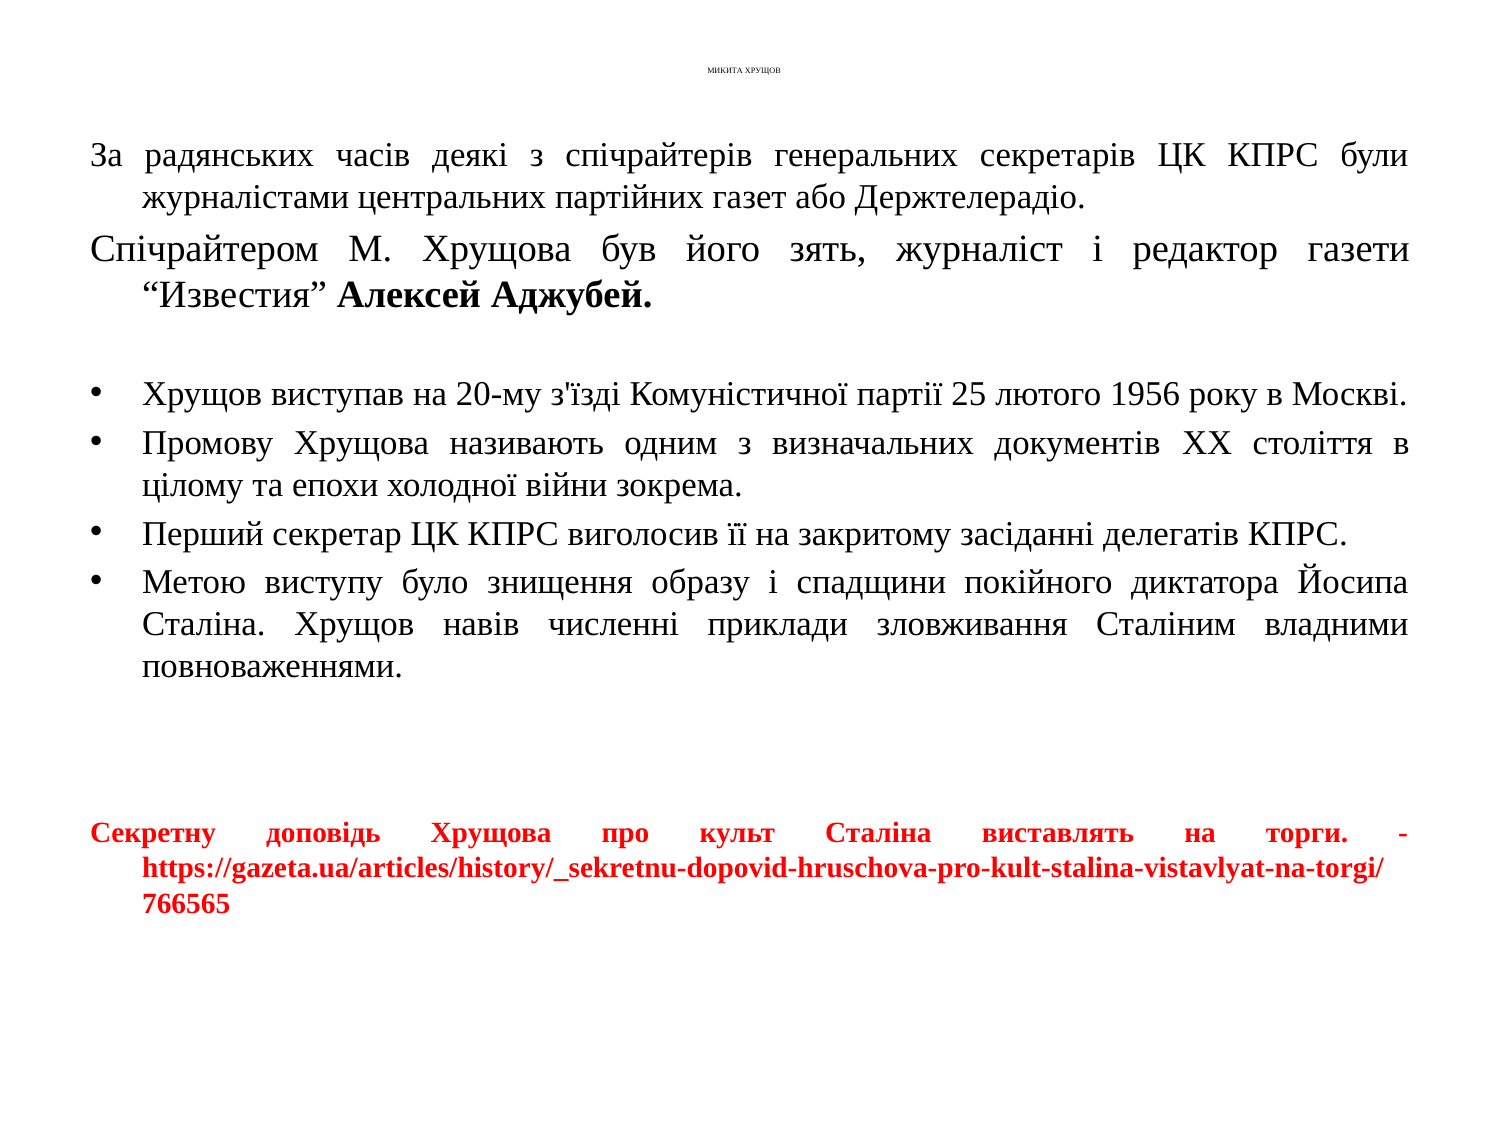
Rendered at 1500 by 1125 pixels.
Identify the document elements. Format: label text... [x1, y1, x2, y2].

title МИКИТА ХРУЩОВ [70, 46, 1418, 94]
list За радянських часів деякі з спічрайтерів генеральних секретарів ЦК КПРС були журналістами центральних партійних газет або Держтелерадіо. Спічрайтером М. Хрущова був його зять, журналіст і редактор газети “Известия” Алексей Аджубей. Хрущов виступав на 20-му з'їзді Комуністичної партії 25 лютого 1956 року в Москві. Промову Хрущова називають одним з визначальних документів XX століття в цілому та епохи холодної війни зокрема. Перший секретар ЦК КПРС виголосив її на закритому засіданні делегатів КПРС. Метою виступу було знищення образу і спадщини покійного диктатора Йосипа Сталіна. Хрущов навів численні приклади зловживання Сталіним владними повноваженнями. Секретну доповідь Хрущова про культ Сталіна виставлять на торги. - https://gazeta.ua/articles/history/_sekretnu-dopovid-hruschova-pro-kult-stalina-vistavlyat-na-torgi/766565 [75, 82, 1425, 1005]
